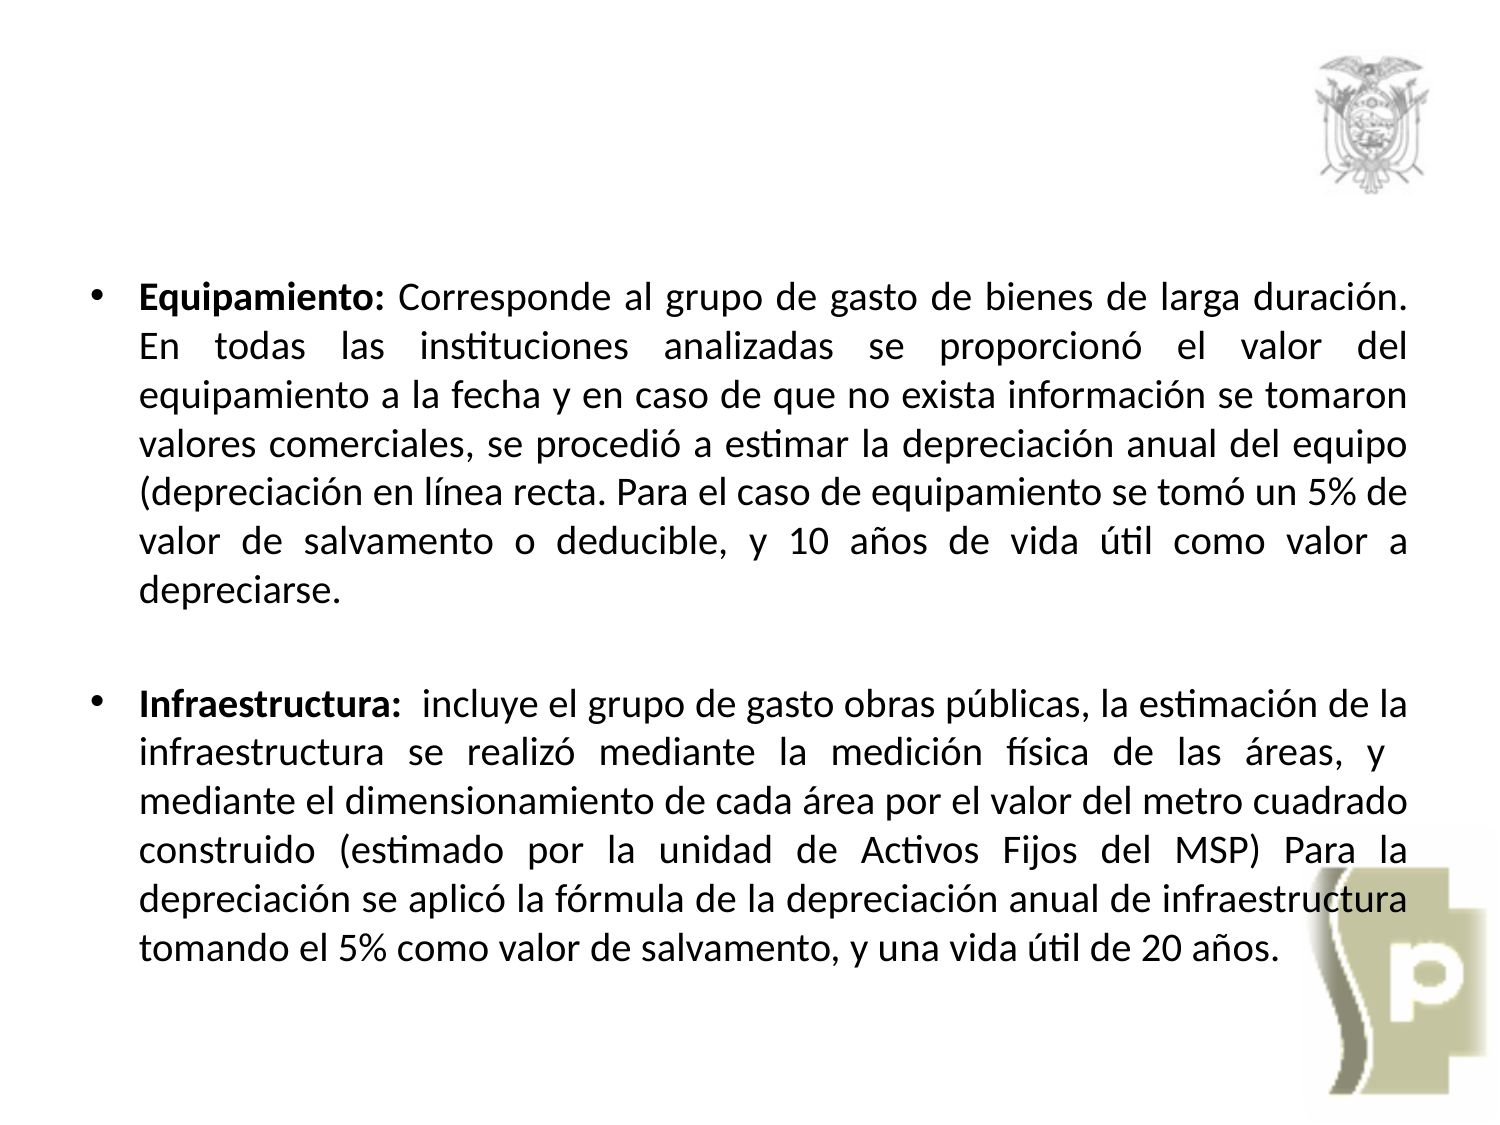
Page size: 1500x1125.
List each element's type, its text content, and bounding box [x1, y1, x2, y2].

list Equipamiento: Corresponde al grupo de gasto de bienes de larga duración. En todas las instituciones analizadas se proporcionó el valor del equipamiento a la fecha y en caso de que no exista información se tomaron valores comerciales, se procedió a estimar la depreciación anual del equipo (depreciación en línea recta. Para el caso de equipamiento se tomó un 5% de valor de salvamento o deducible, y 10 años de vida útil como valor a depreciarse. Infraestructura: incluye el grupo de gasto obras públicas, la estimación de la infraestructura se realizó mediante la medición física de las áreas, y mediante el dimensionamiento de cada área por el valor del metro cuadrado construido (estimado por la unidad de Activos Fijos del MSP) Para la depreciación se aplicó la fórmula de la depreciación anual de infraestructura tomando el 5% como valor de salvamento, y una vida útil de 20 años. [75, 262, 1425, 1005]
picture [1312, 49, 1437, 200]
picture [1300, 821, 1500, 1125]
